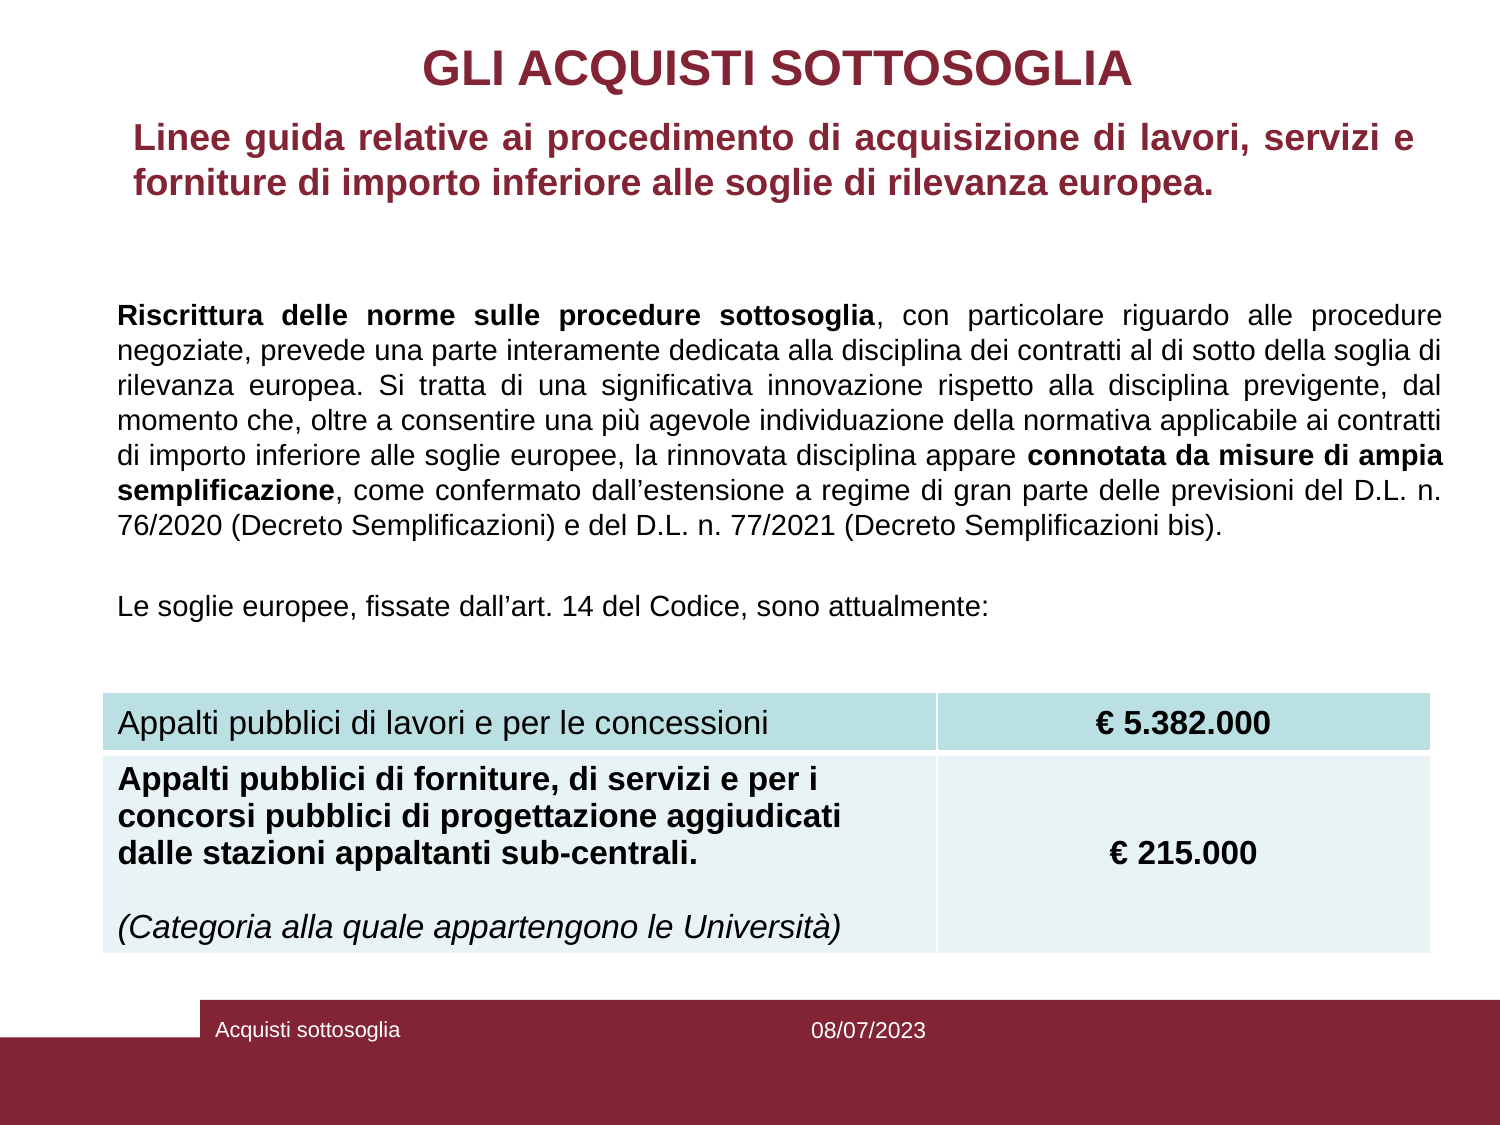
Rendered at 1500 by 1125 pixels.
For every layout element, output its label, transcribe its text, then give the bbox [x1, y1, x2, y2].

text_box Linee guida relative ai procedimento di acquisizione di lavori, servizi e forniture di importo inferiore alle soglie di rilevanza europea. [118, 105, 1431, 211]
table_cell € 215.000 [938, 756, 1430, 953]
table_header € 5.382.000 [938, 693, 1430, 750]
table_header Appalti pubblici di lavori e per le concessioni [103, 693, 936, 750]
text_box [1060, 356, 1285, 502]
list Riscrittura delle norme sulle procedure sottosoglia, con particolare riguardo alle procedure negoziate, prevede una parte interamente dedicata alla disciplina dei contratti al di sotto della soglia di rilevanza europea. Si tratta di una significativa innovazione rispetto alla disciplina previgente, dal momento che, oltre a consentire una più agevole individuazione della normativa applicabile ai contratti di importo inferiore alle soglie europee, la rinnovata disciplina appare connotata da misure di ampia semplificazione, come confermato dall’estensione a regime di gran parte delle previsioni del D.L. n. 76/2020 (Decreto Semplificazioni) e del D.L. n. 77/2021 (Decreto Semplificazioni bis). Le soglie europee, fissate dall’art. 14 del Codice, sono attualmente: [45, 255, 1459, 666]
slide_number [712, 1008, 1025, 1084]
footer Acquisti sottosoglia [200, 1008, 712, 1084]
title GLI ACQUISTI SOTTOSOGLIA [182, 27, 1400, 105]
table_cell Appalti pubblici di forniture, di servizi e per i concorsi pubblici di progettazione aggiudicati dalle stazioni appaltanti sub-centrali. (Categoria alla quale appartengono le Università) [103, 756, 936, 953]
